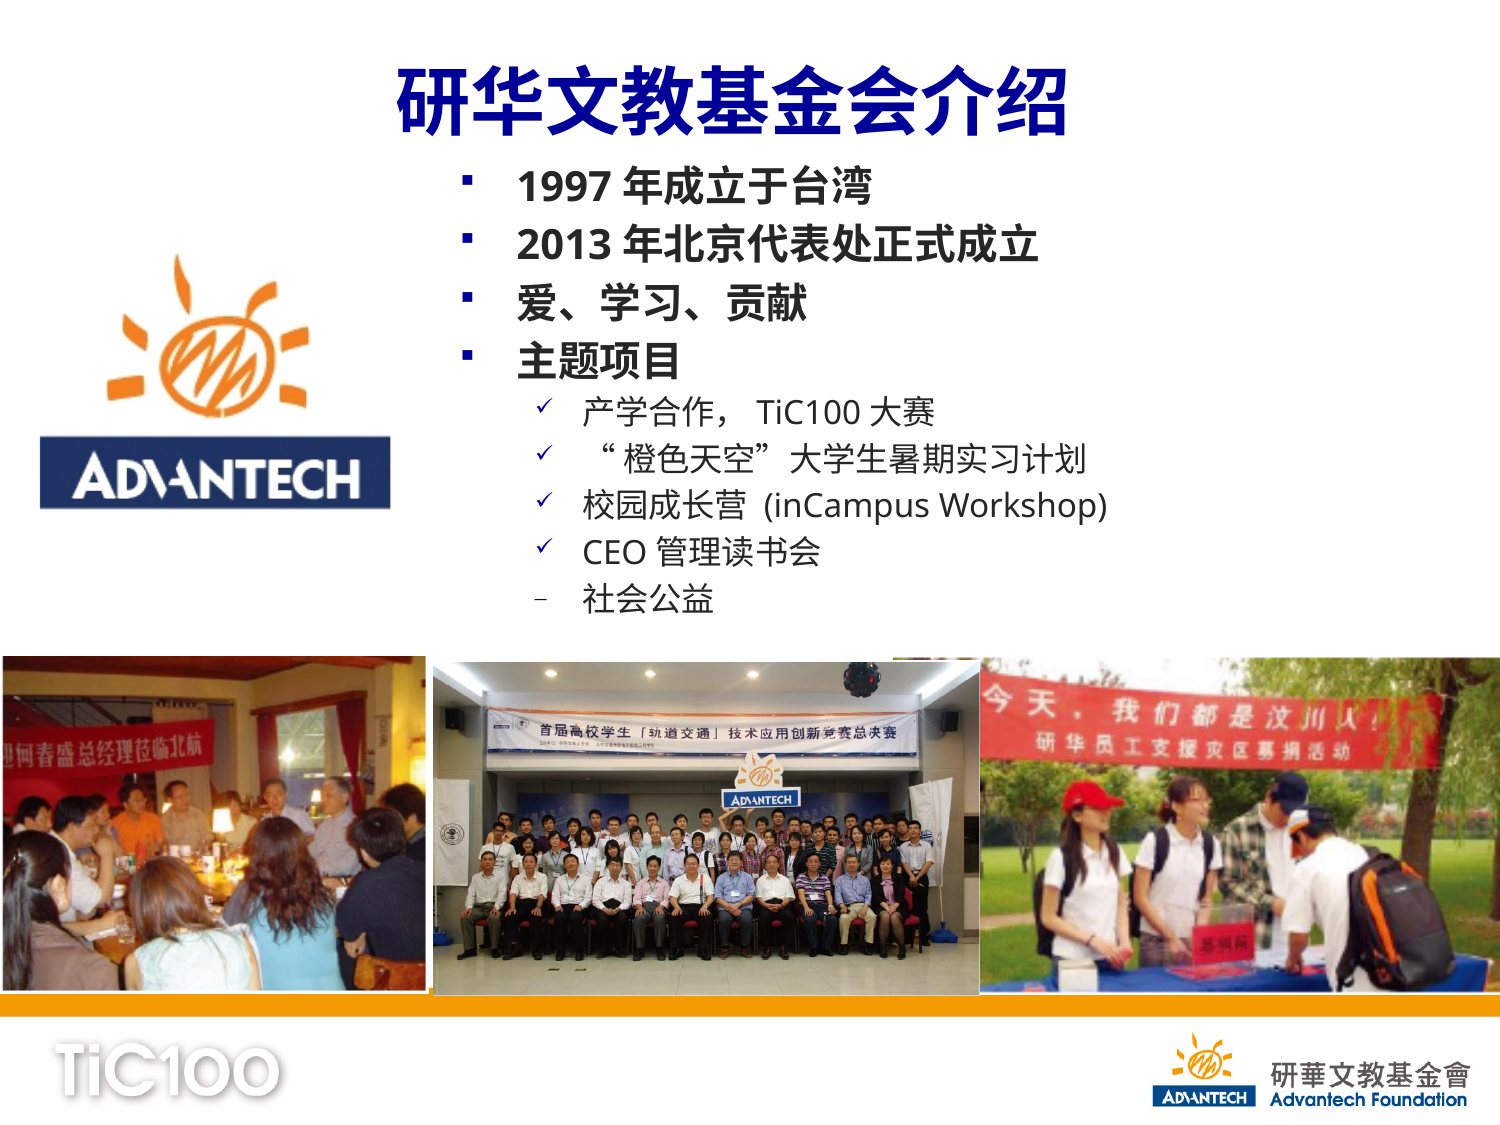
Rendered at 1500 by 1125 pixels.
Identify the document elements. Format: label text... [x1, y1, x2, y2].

text_box 1997年成立于台湾 2013年北京代表处正式成立 爱、学习、贡献 主题项目 产学合作，TiC100大赛 “橙色天空”大学生暑期实习计划 校园成长营 (inCampus Workshop) CEO管理读书会 社会公益 [445, 152, 1431, 648]
picture [39, 242, 410, 515]
picture [0, 655, 1500, 1125]
title 研华文教基金会介绍 [64, 43, 1402, 157]
